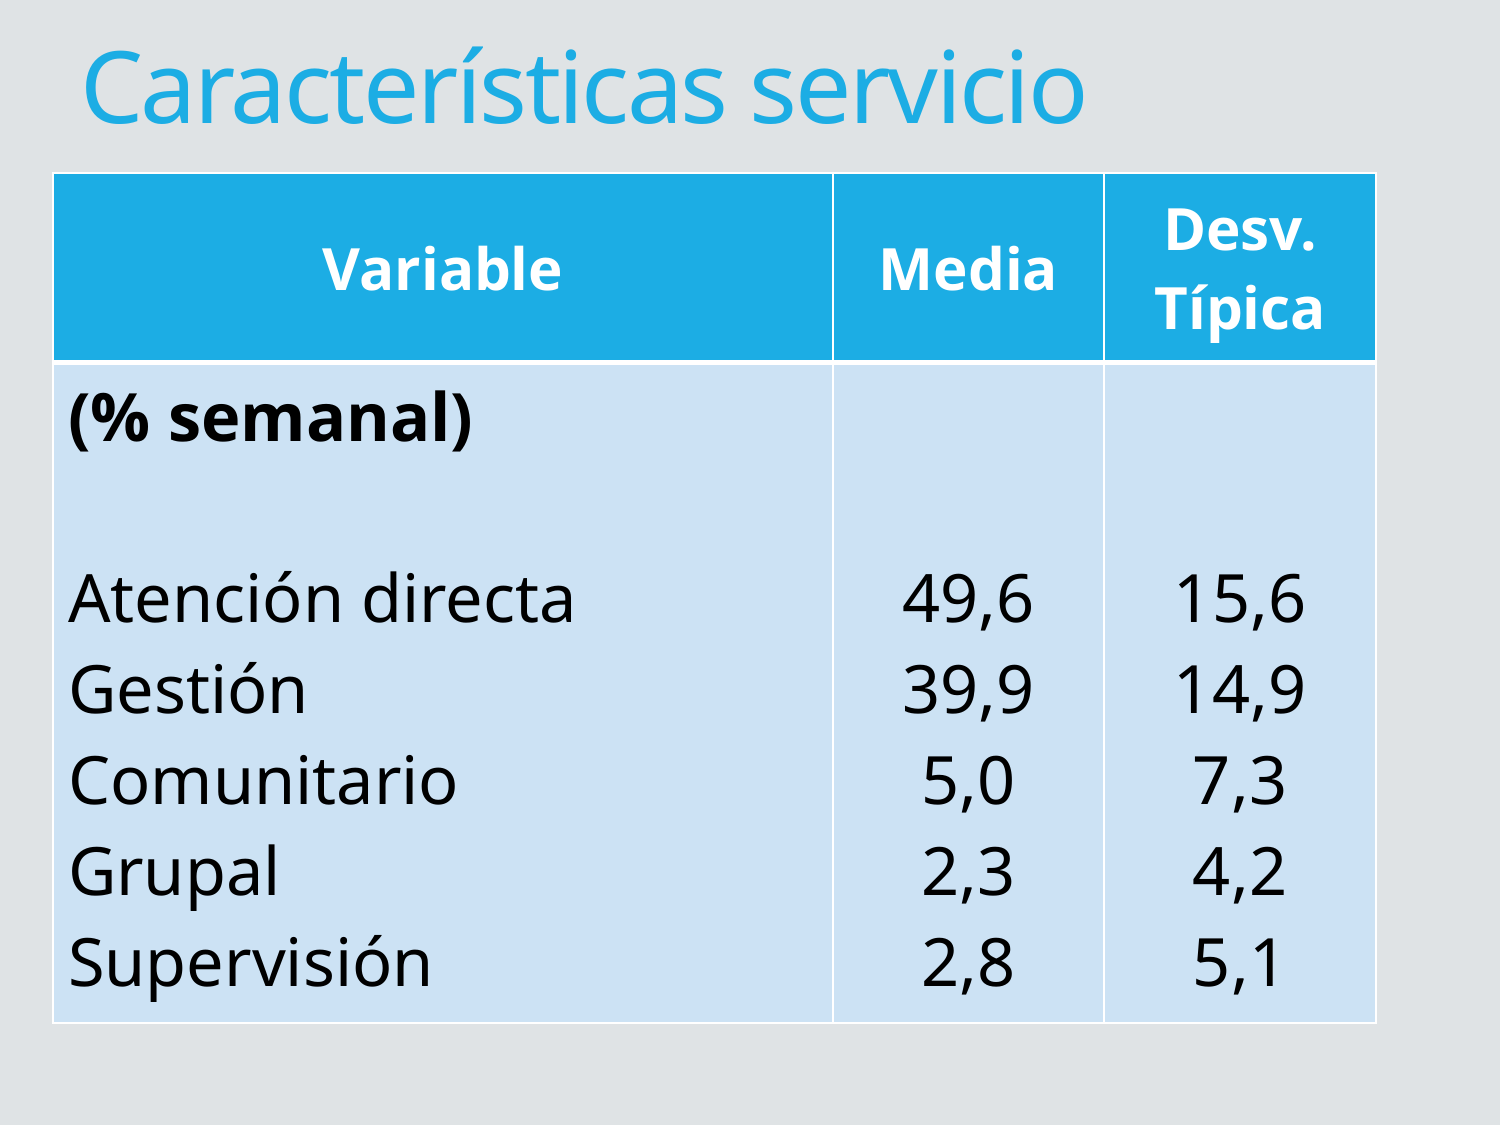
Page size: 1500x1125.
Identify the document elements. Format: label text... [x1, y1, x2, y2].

text_box Características servicio [64, 1, 1391, 173]
table_header Desv. Típica [1105, 174, 1375, 360]
table_cell (% semanal) Atención directa Gestión Comunitario Grupal Supervisión [54, 365, 832, 1022]
table_cell 49,6 39,9 5,0 2,3 2,8 [834, 365, 1103, 1022]
table_header Media [834, 174, 1103, 360]
table_header Variable [54, 174, 832, 360]
table_cell 15,6 14,9 7,3 4,2 5,1 [1105, 365, 1375, 1022]
